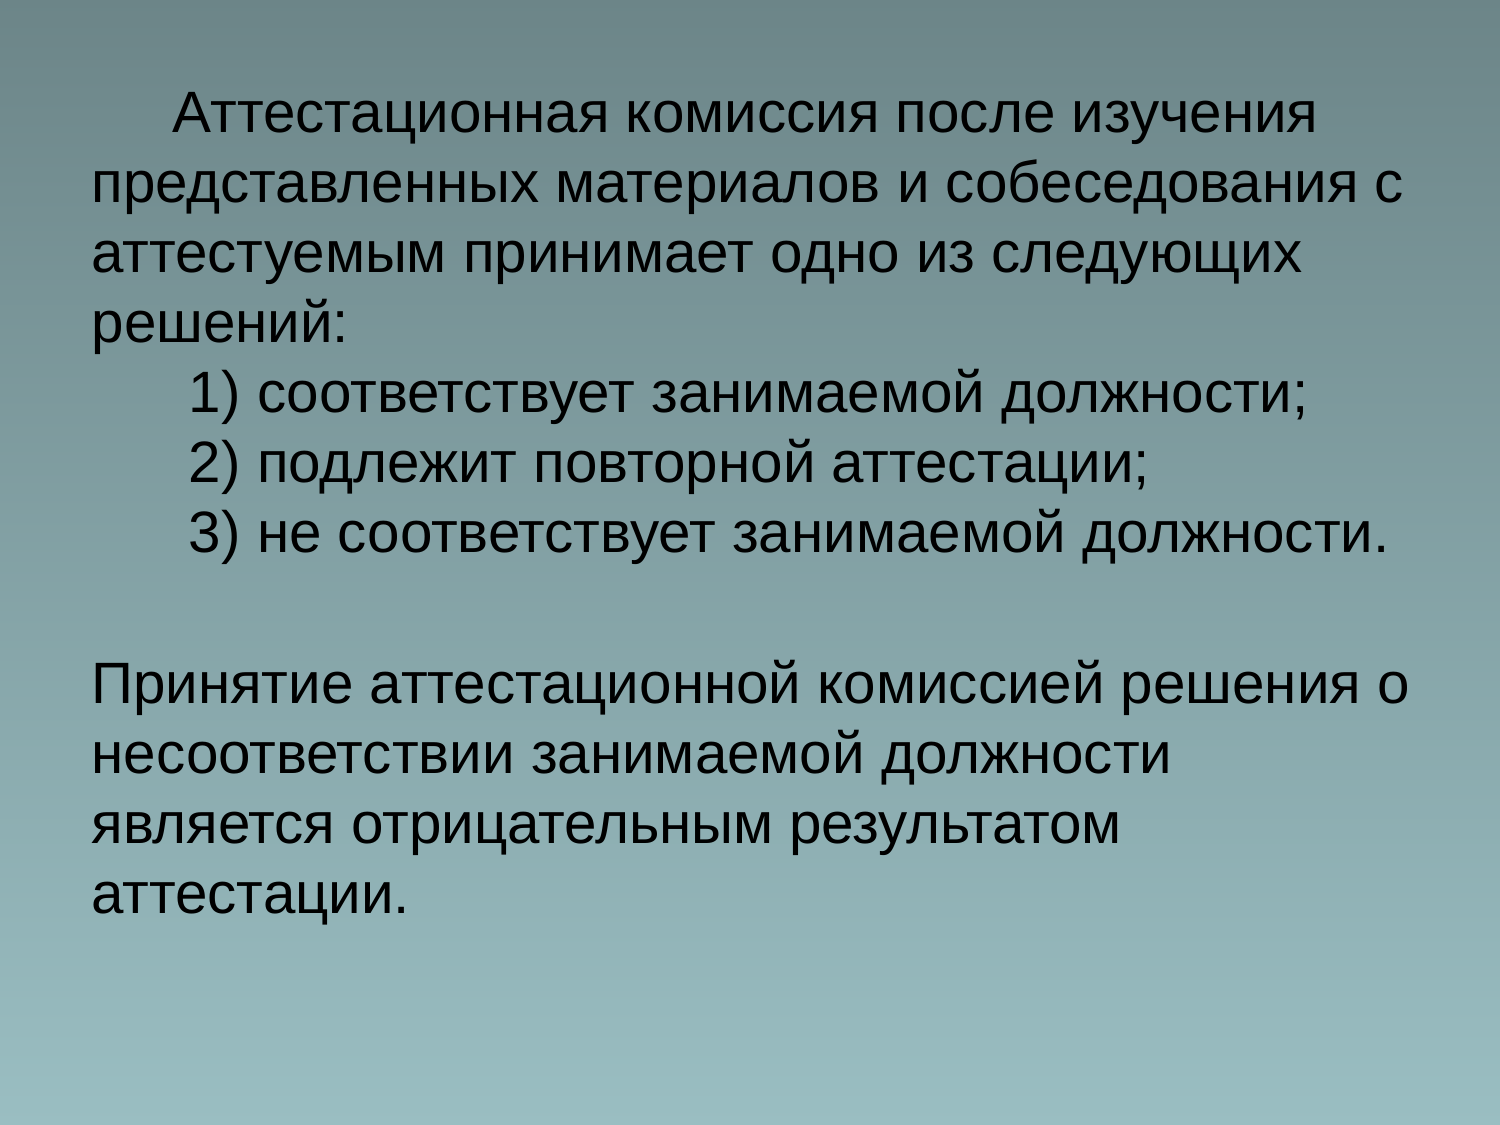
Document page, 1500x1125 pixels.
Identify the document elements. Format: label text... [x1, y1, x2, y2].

list Аттестационная комиссия после изучения представленных материалов и собеседования с аттестуемым принимает одно из следующих решений: 1) соответствует занимаемой должности; 2) подлежит повторной аттестации; 3) не соответствует занимаемой должности. Принятие аттестационной комиссией решения о несоответствии занимаемой должности является отрицательным результатом аттестации. [76, 66, 1427, 809]
